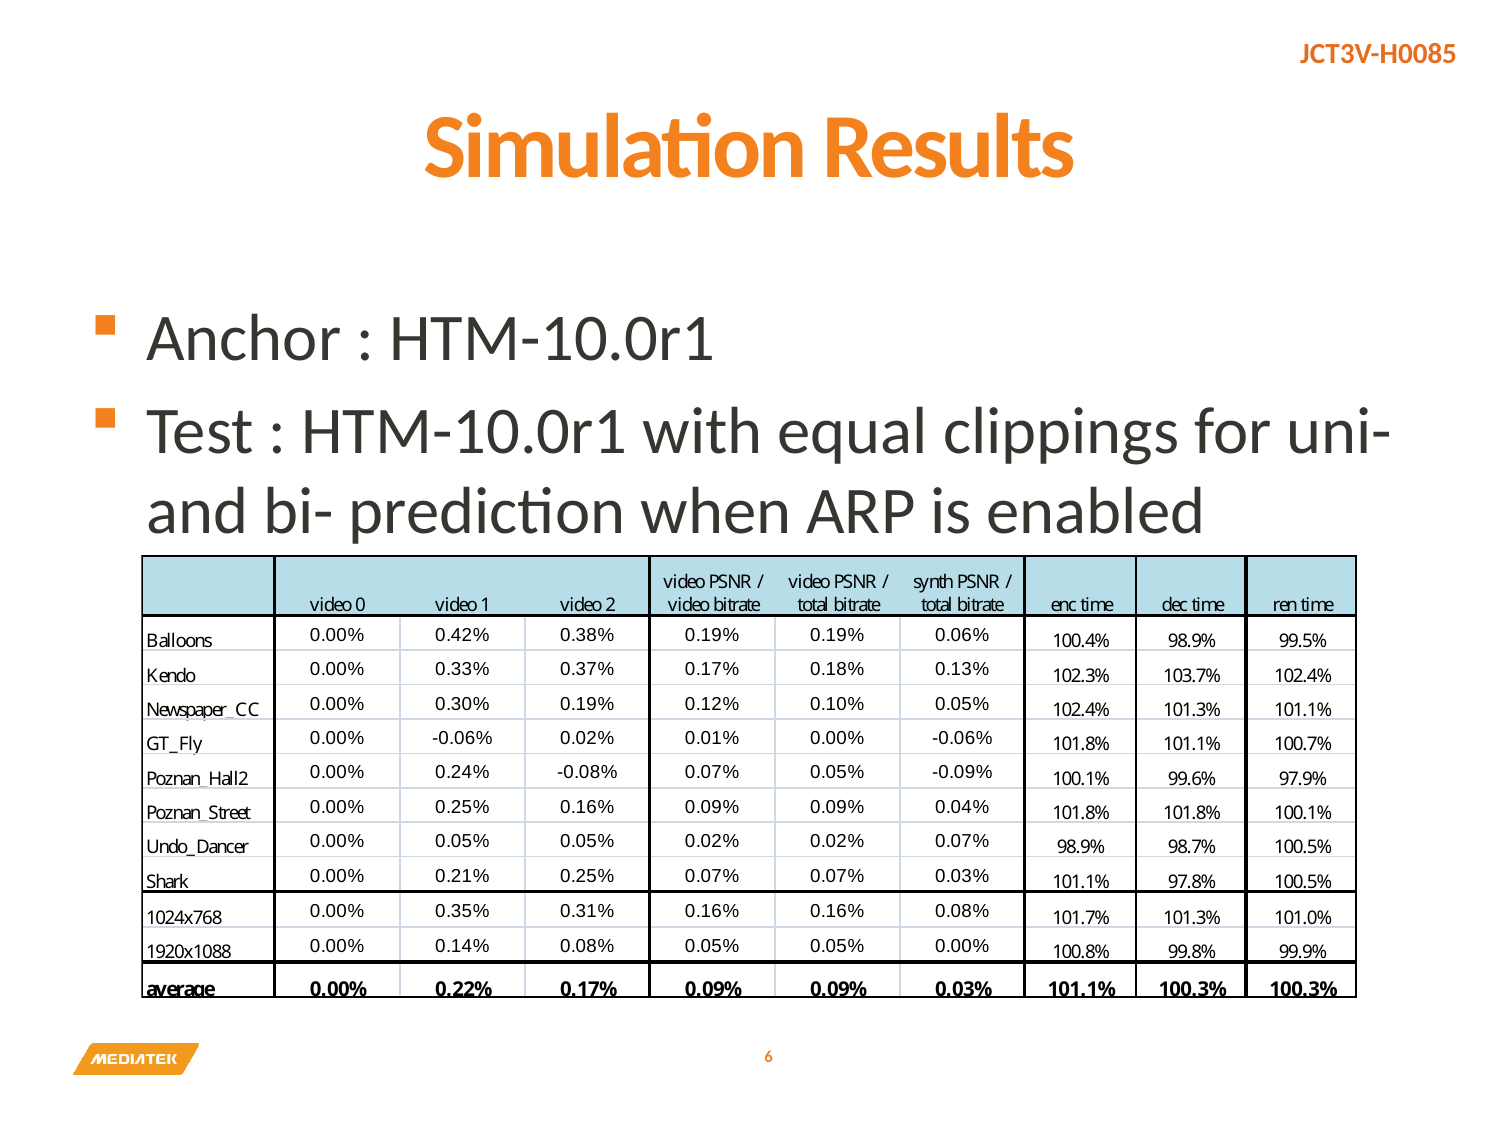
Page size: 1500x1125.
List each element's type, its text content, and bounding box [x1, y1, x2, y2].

picture [141, 555, 1359, 1000]
picture [73, 1043, 199, 1075]
title Simulation Results [75, 99, 1425, 286]
list Anchor : HTM-10.0r1 Test : HTM-10.0r1 with equal clippings for uni- and bi- prediction when ARP is enabled [75, 286, 1425, 990]
slide_number 6 [711, 1022, 788, 1089]
